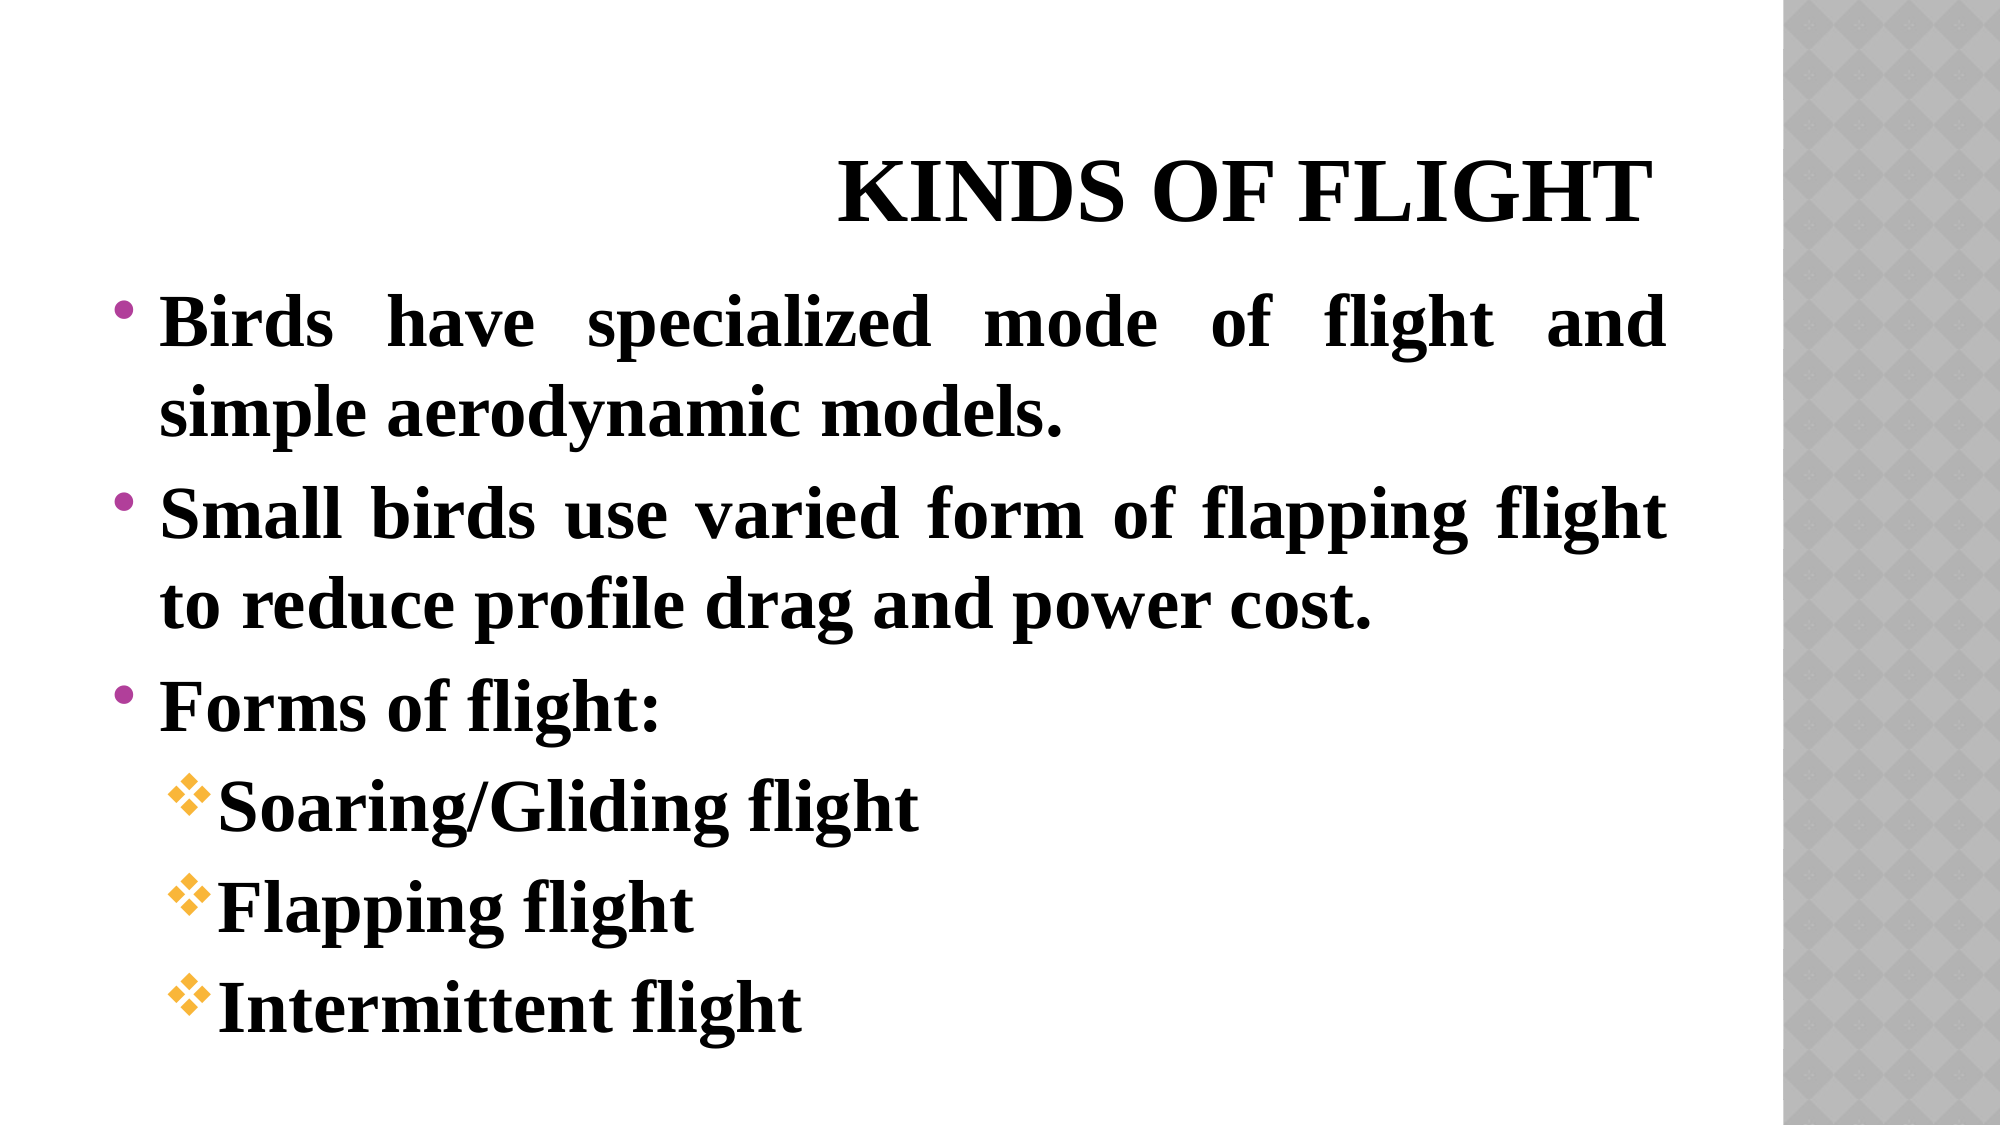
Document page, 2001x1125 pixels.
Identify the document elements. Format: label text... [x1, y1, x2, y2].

title KINDS OF FLIGHT [99, 52, 1684, 240]
list Birds have specialized mode of flight and simple aerodynamic models. Small birds use varied form of flapping flight to reduce profile drag and power cost. Forms of flight: Soaring/Gliding flight Flapping flight Intermittent flight [99, 264, 1684, 1059]
